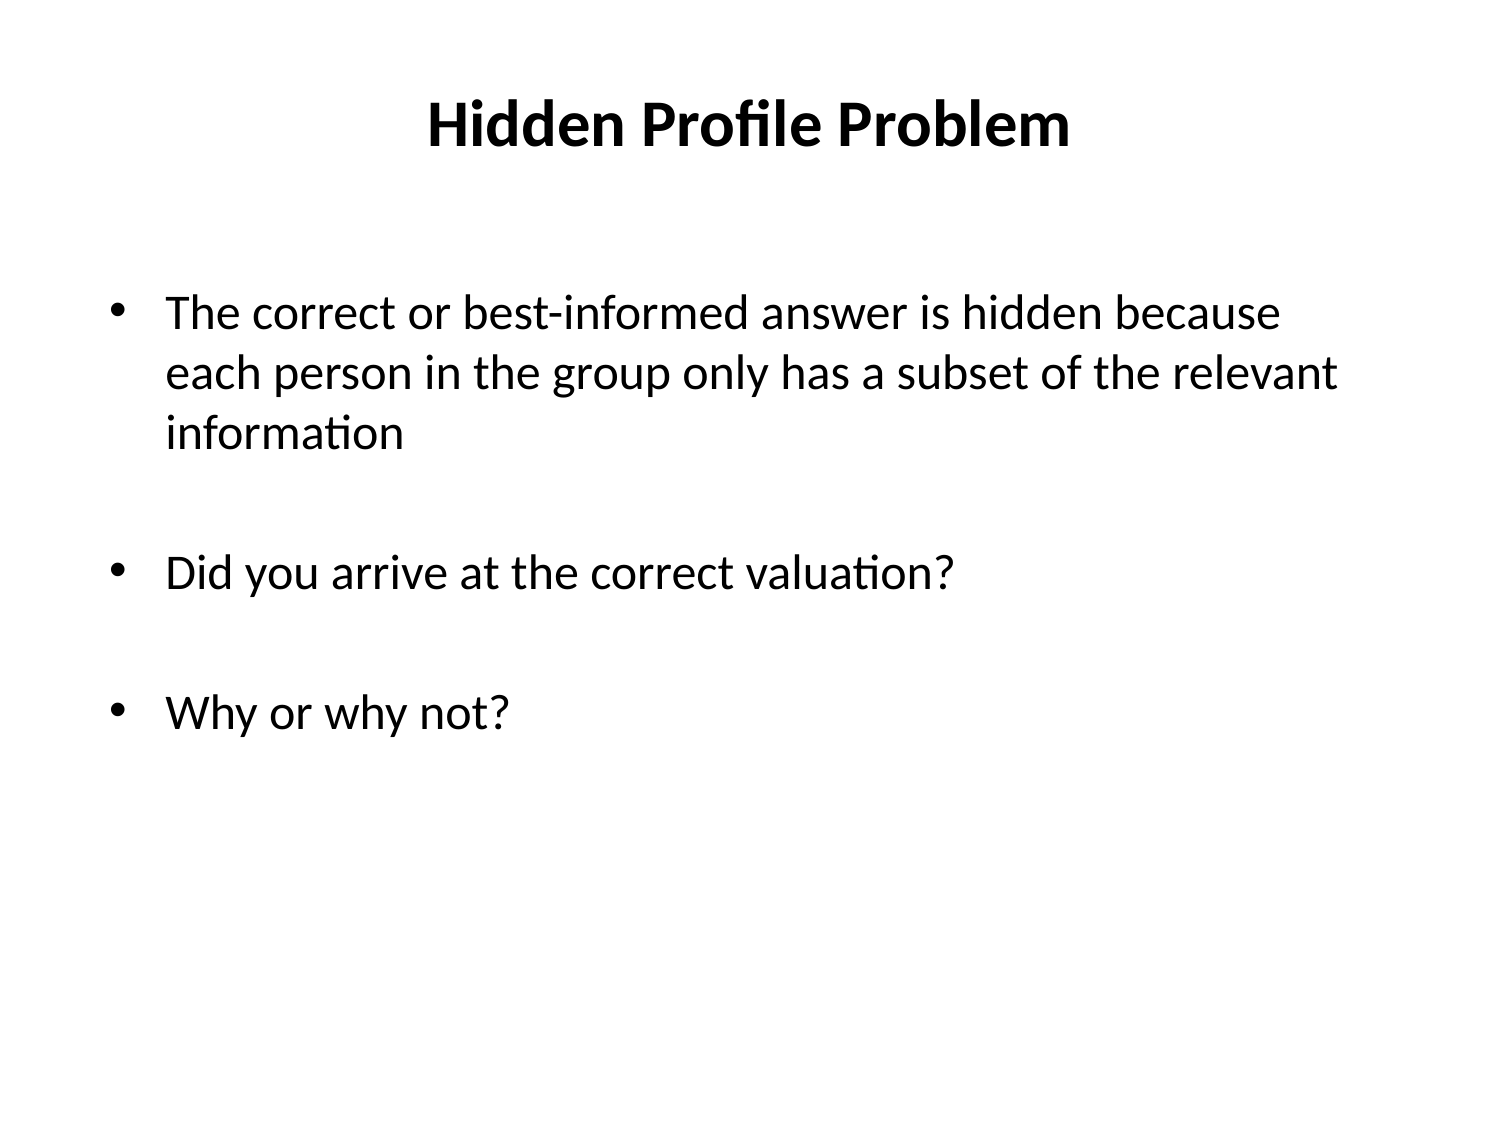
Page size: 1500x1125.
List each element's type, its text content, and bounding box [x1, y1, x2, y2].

title Hidden Profile Problem [50, 62, 1450, 178]
list The correct or best-informed answer is hidden because each person in the group only has a subset of the relevant information Did you arrive at the correct valuation? Why or why not? [99, 275, 1375, 933]
text_box [0, 612, 1150, 1125]
